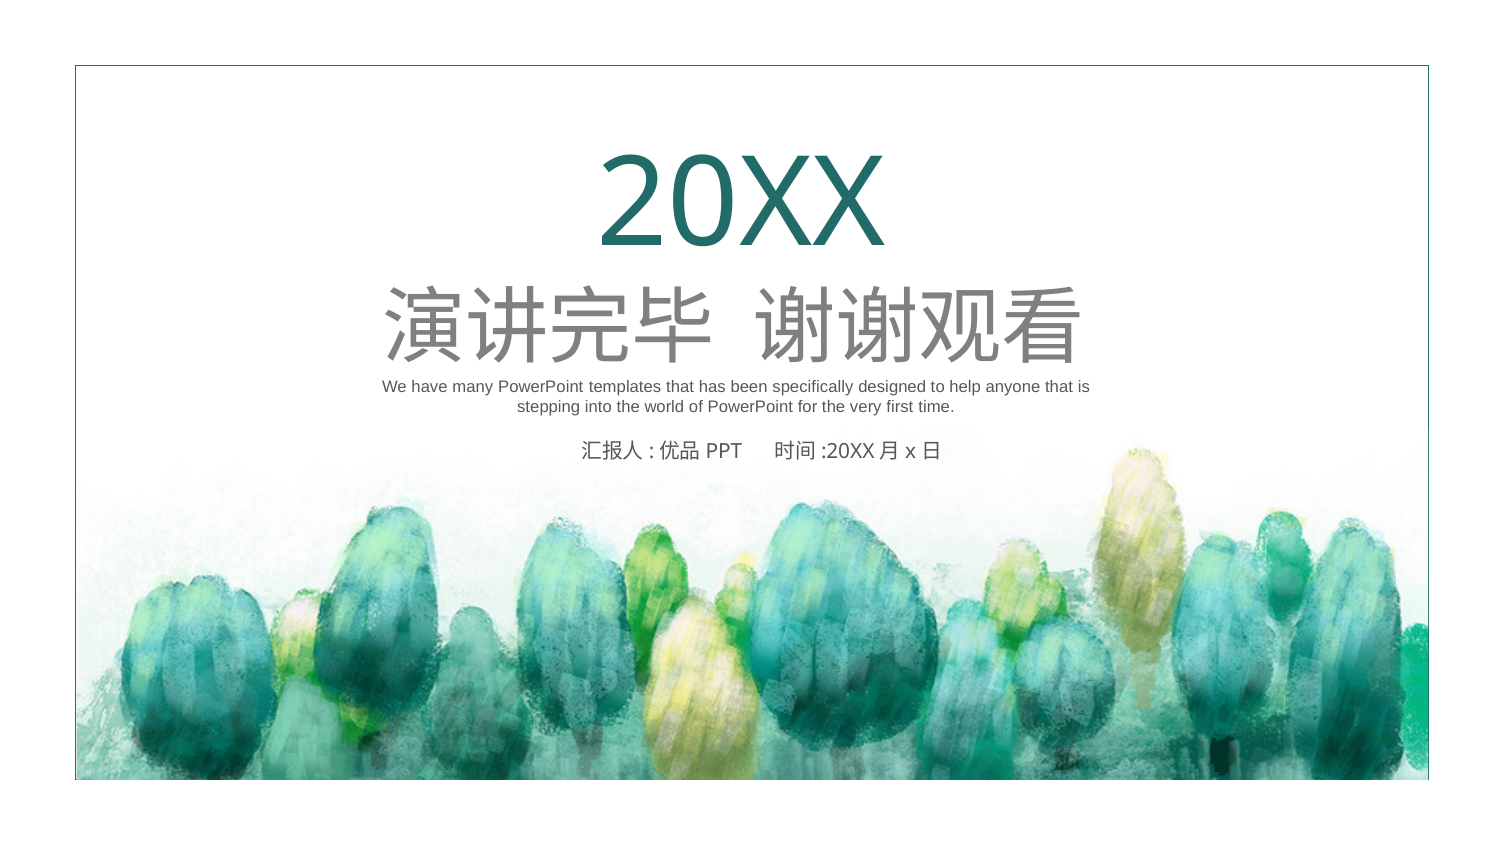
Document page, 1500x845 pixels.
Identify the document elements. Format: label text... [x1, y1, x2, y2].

picture [76, 428, 1429, 780]
text_box [74, 64, 1429, 780]
text_box 演讲完毕 谢谢观看 [381, 272, 1086, 373]
text_box We have many PowerPoint templates that has been specifically designed to help anyone that is stepping into the world of PowerPoint for the very first time. [371, 375, 1101, 416]
text_box 20XX [596, 120, 886, 271]
